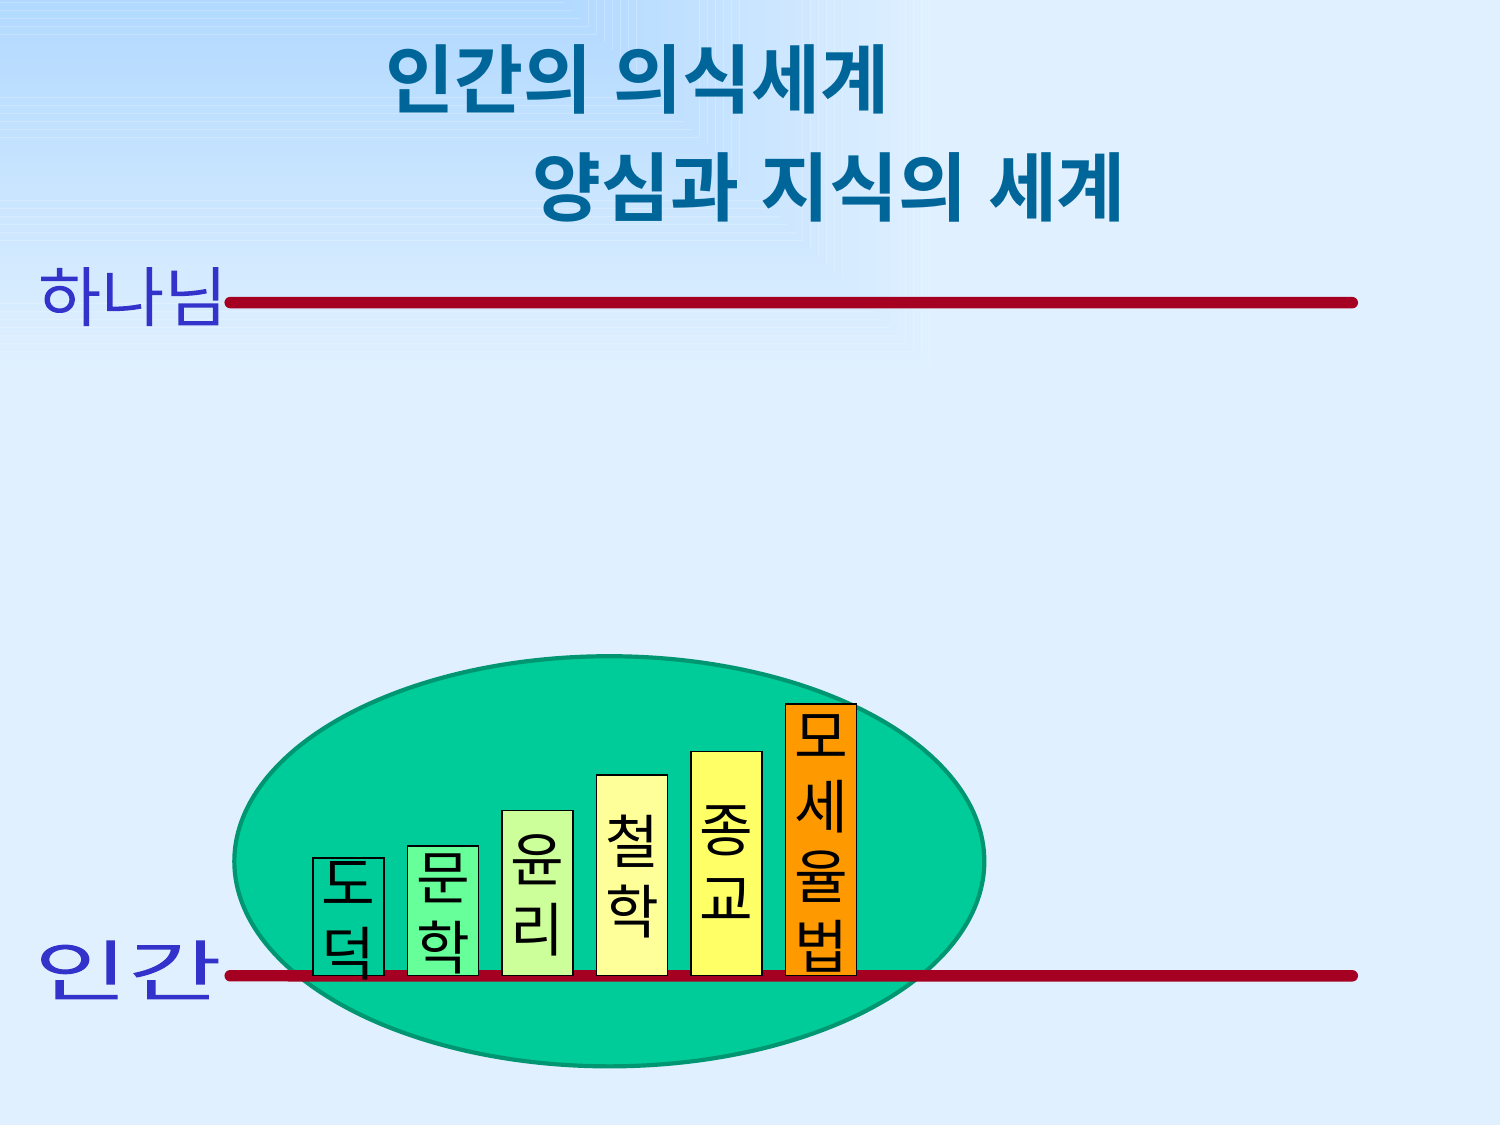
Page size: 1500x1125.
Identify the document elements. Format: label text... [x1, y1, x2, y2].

text_box 종 교 [690, 751, 762, 976]
title 인간의 의식세계 양심과 지식의 세계 [87, 66, 1426, 179]
text_box 윤 리 [501, 810, 573, 976]
text_box [232, 654, 855, 975]
text_box [857, 705, 987, 975]
text_box [295, 976, 924, 1069]
text_box 도 덕 [312, 857, 384, 976]
text_box 철 학 [596, 774, 668, 976]
text_box 문 학 [407, 845, 479, 976]
text_box 모 세 율 법 [785, 704, 857, 976]
